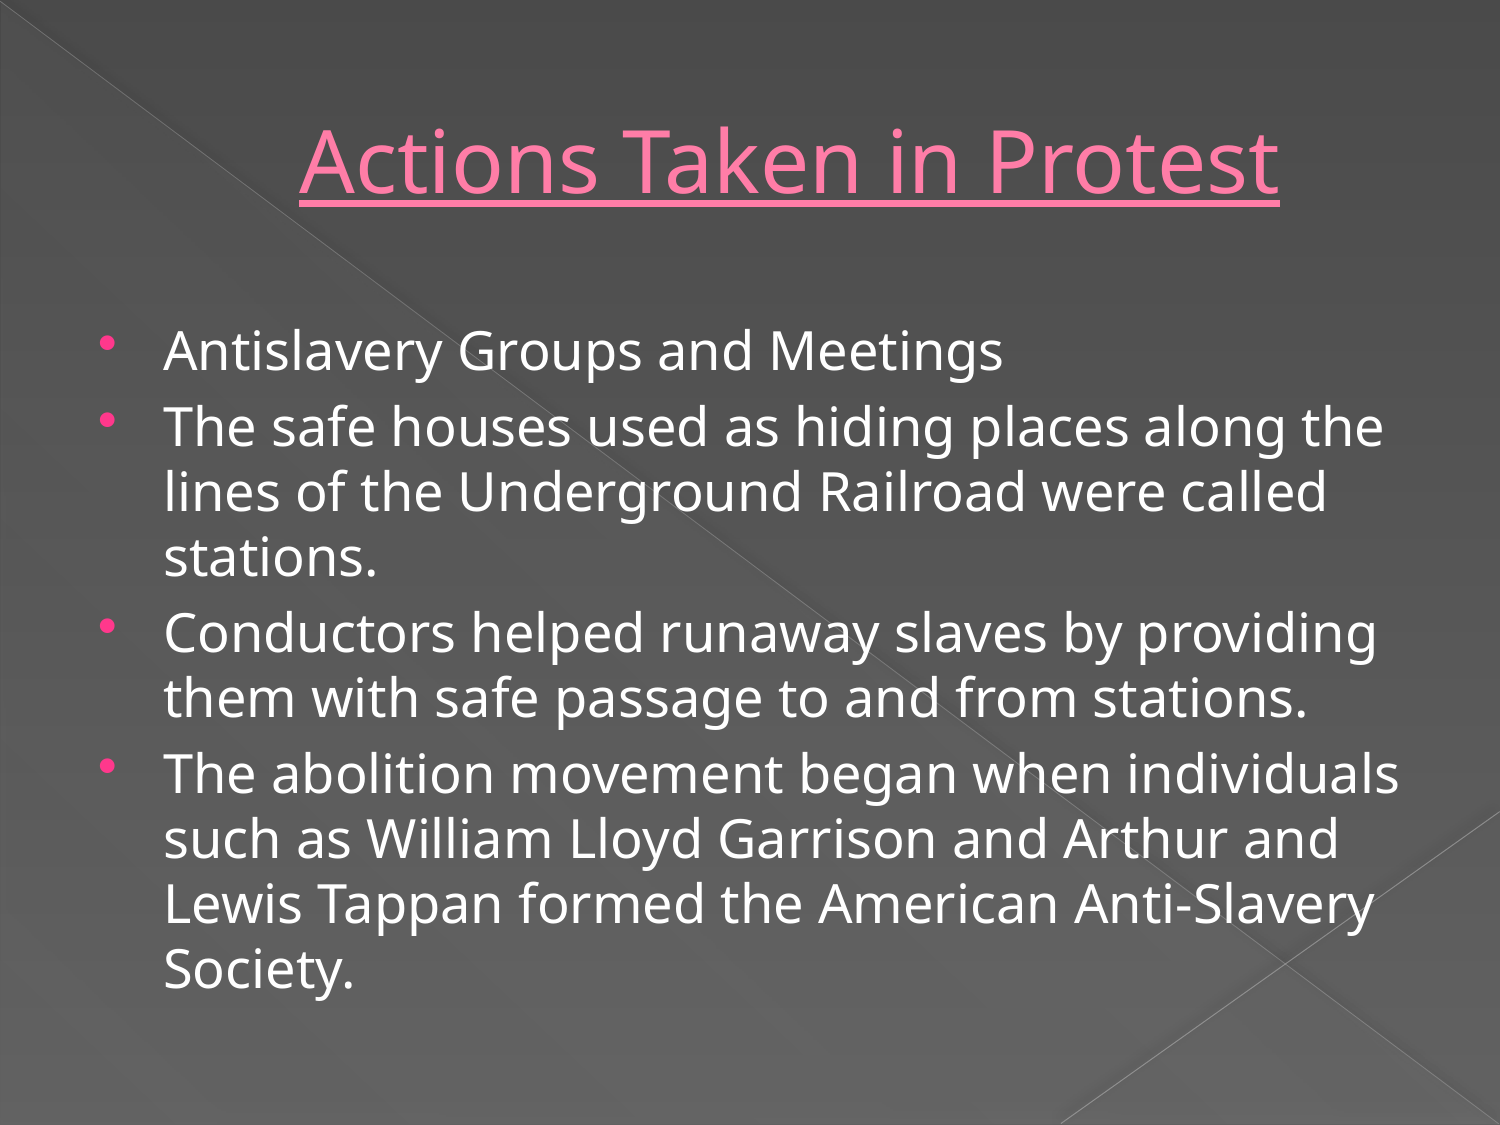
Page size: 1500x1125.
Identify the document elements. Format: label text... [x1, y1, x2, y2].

title Actions Taken in Protest [75, 43, 1425, 274]
list Antislavery Groups and Meetings The safe houses used as hiding places along the lines of the Underground Railroad were called stations. Conductors helped runaway slaves by providing them with safe passage to and from stations. The abolition movement began when individuals such as William Lloyd Garrison and Arthur and Lewis Tappan formed the American Anti-Slavery Society. [75, 308, 1425, 1059]
